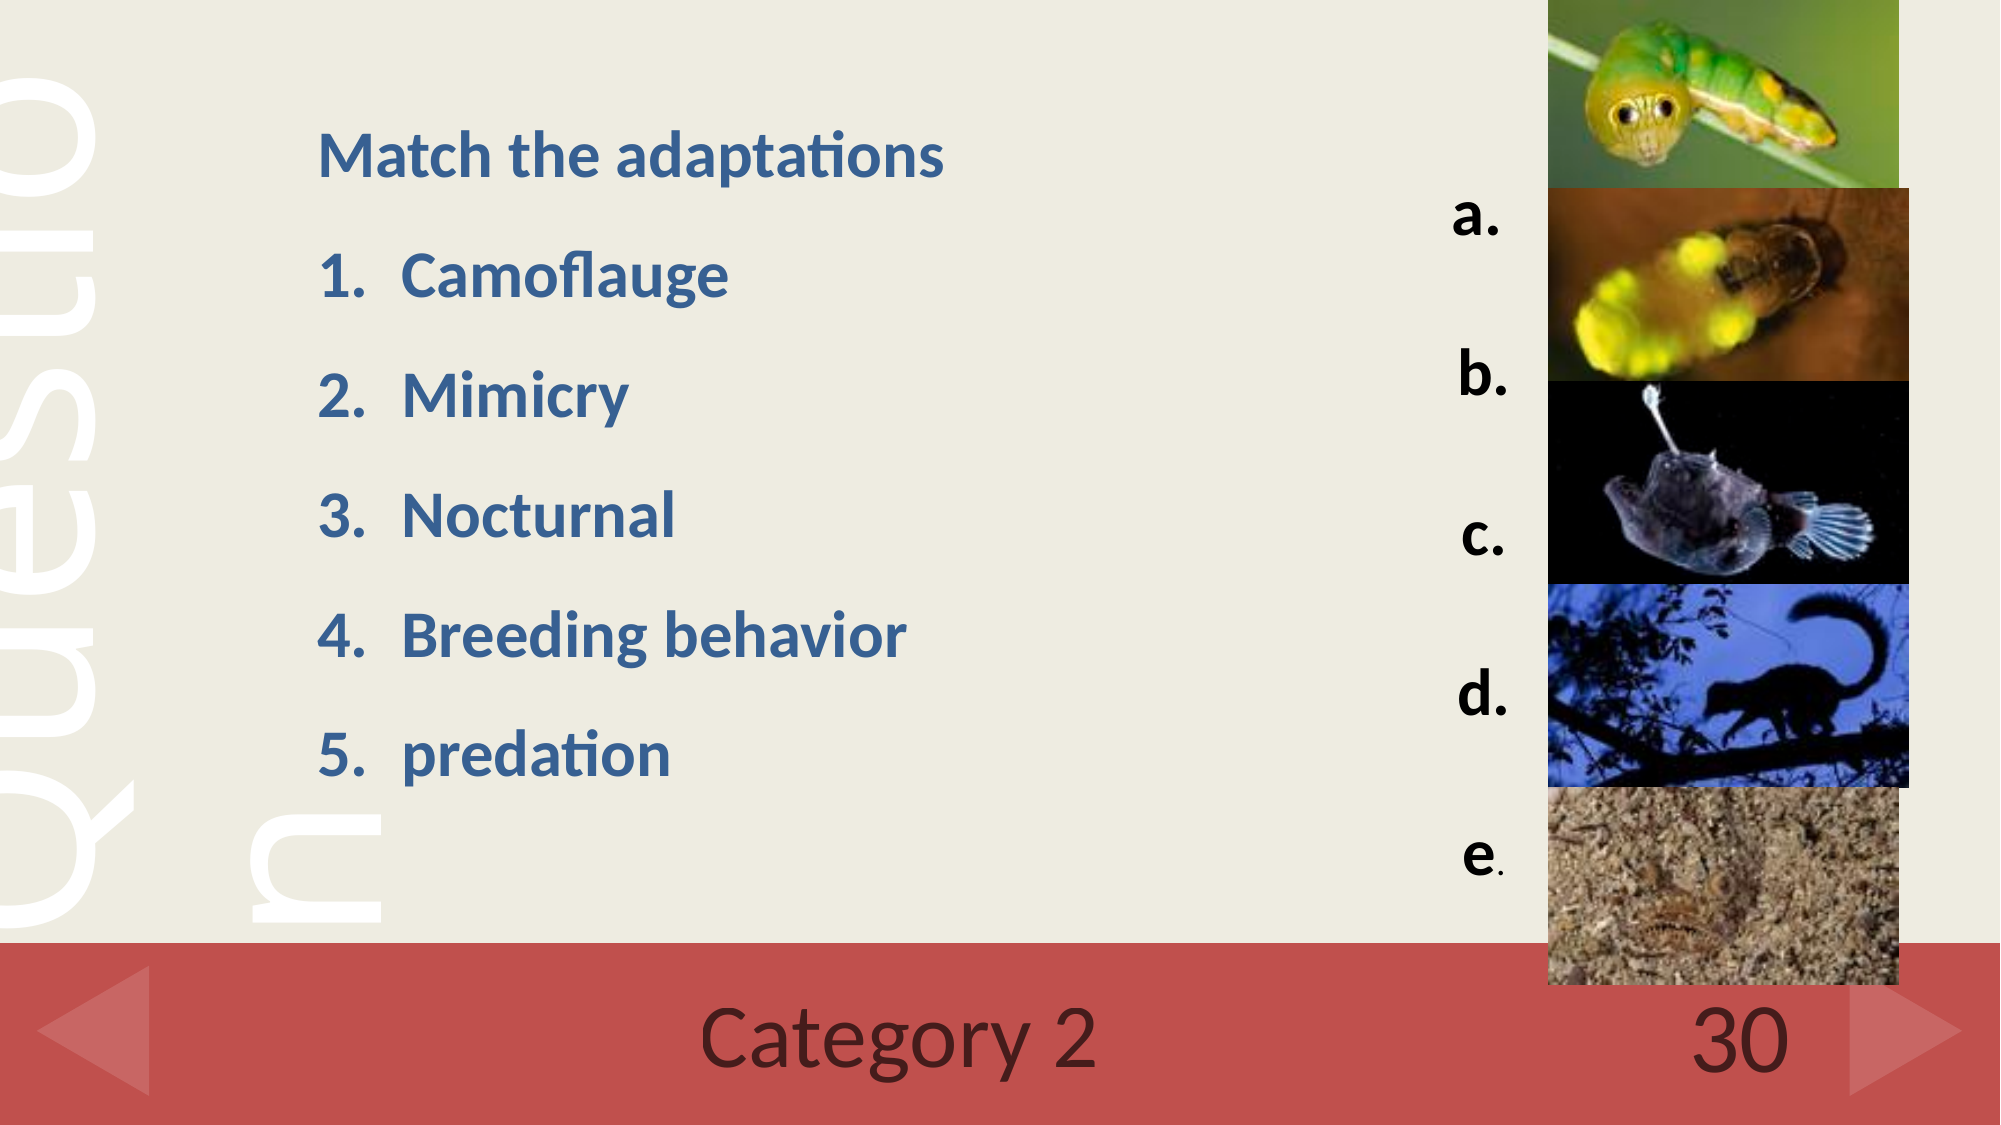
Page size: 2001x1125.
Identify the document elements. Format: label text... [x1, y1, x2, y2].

title Category 2 [0, 937, 1800, 1125]
picture [1548, 0, 1909, 986]
list 30 [1800, 994, 1806, 1097]
list Match the adaptations Camoflauge Mimicry Nocturnal Breeding behavior predation [302, 126, 1239, 854]
text_box a. b. c. d. e. [1403, 81, 1543, 897]
